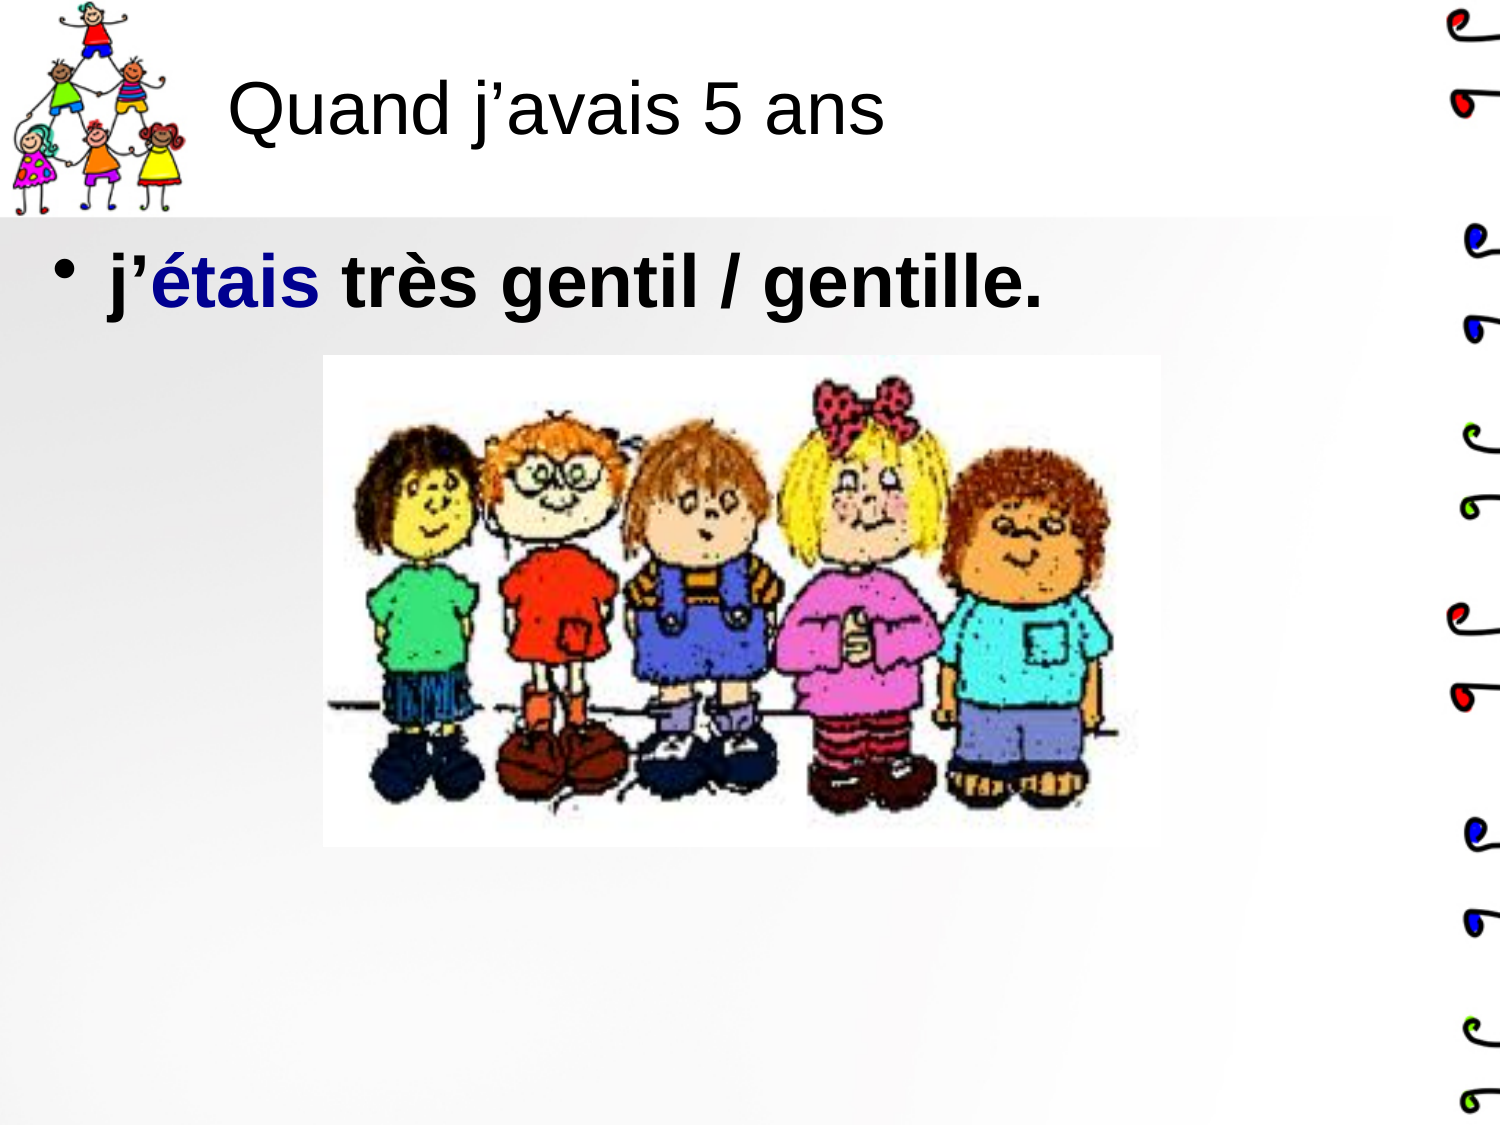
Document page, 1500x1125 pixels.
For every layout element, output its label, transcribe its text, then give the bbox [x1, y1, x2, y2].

title Quand j’avais 5 ans [212, 16, 1463, 192]
list j’étais très gentil / gentille. [37, 224, 1463, 1018]
picture [0, 0, 1500, 1125]
